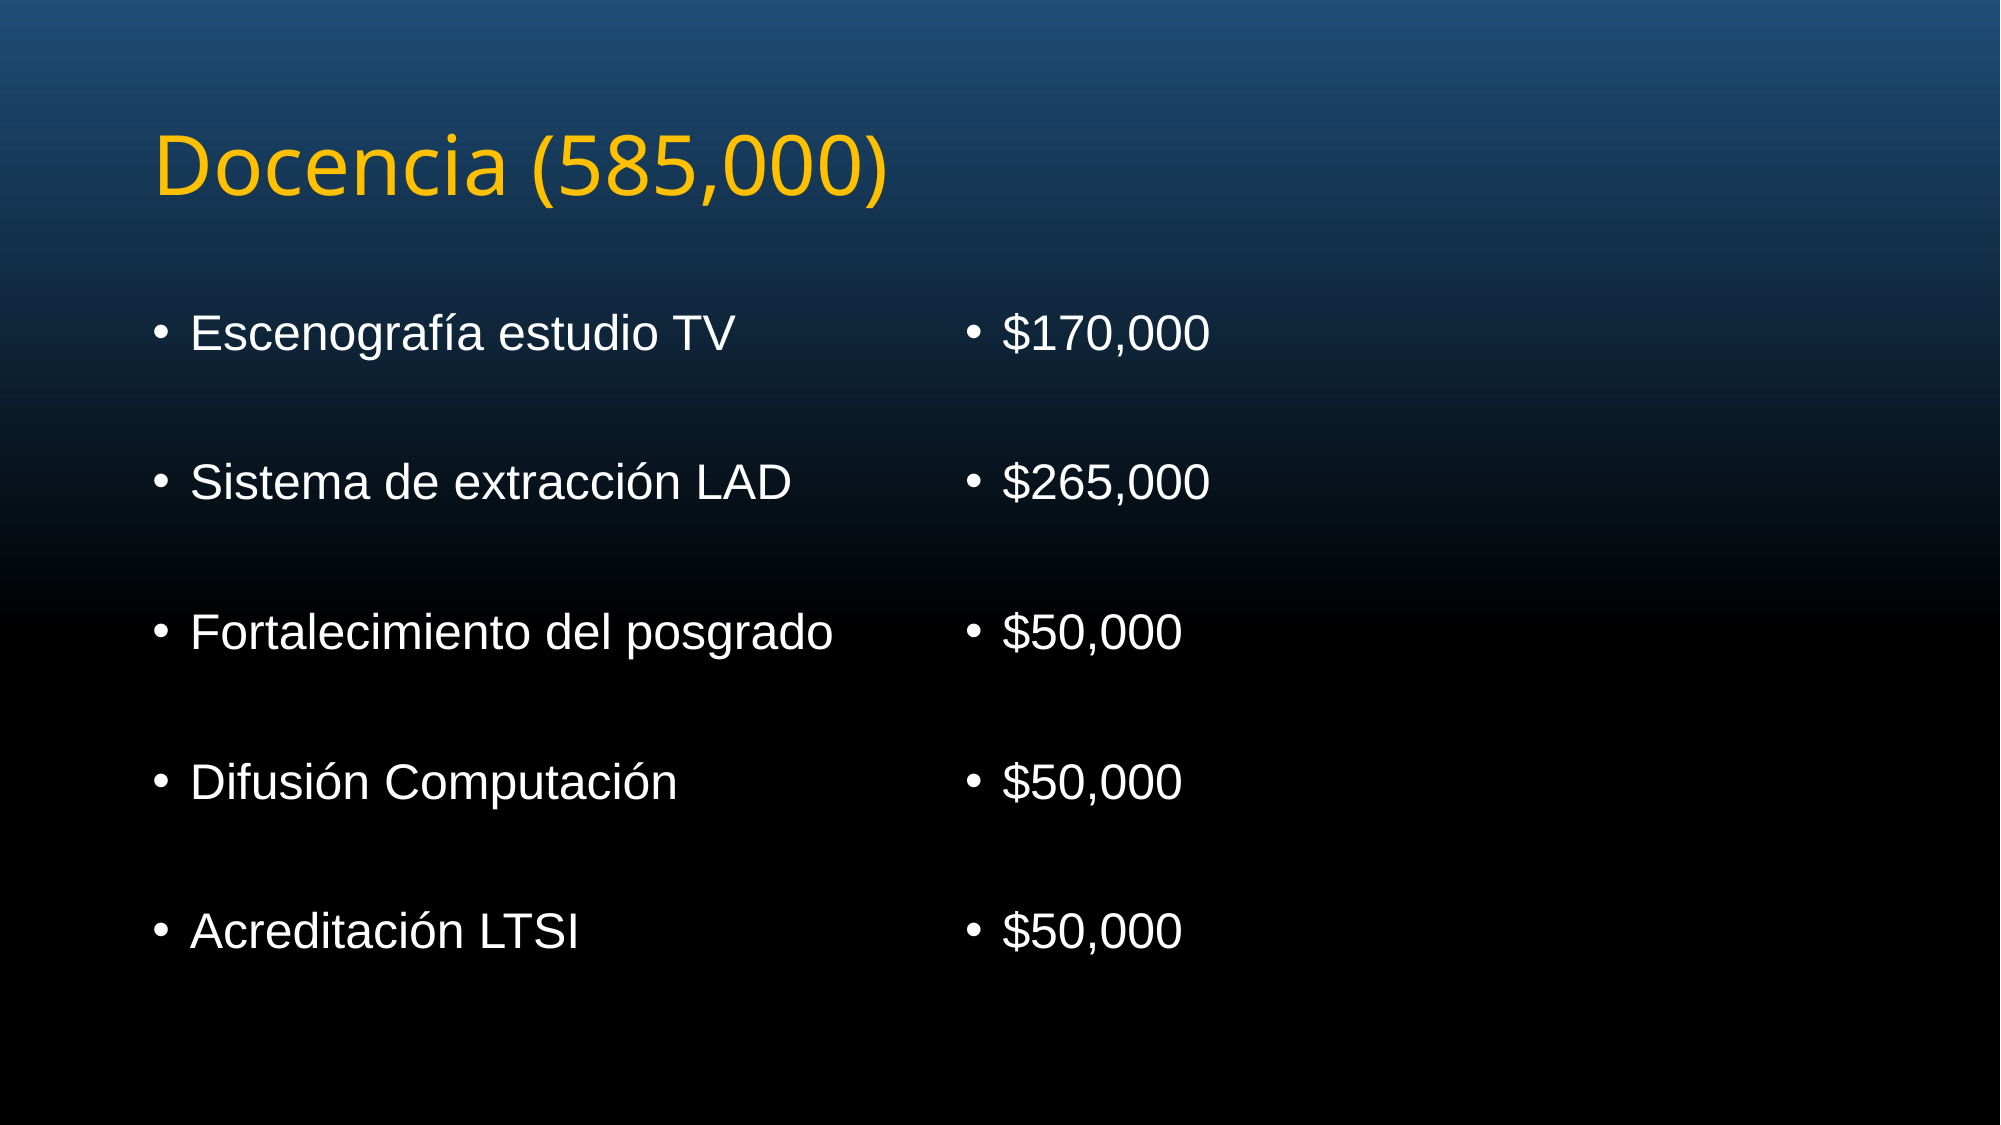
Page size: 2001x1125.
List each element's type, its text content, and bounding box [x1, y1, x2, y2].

list Escenografía estudio TV Sistema de extracción LAD Fortalecimiento del posgrado Difusión Computación Acreditación LTSI [137, 299, 928, 1070]
text_box $170,000 $265,000 $50,000 $50,000 $50,000 [949, 299, 1250, 1070]
title Docencia (585,000) [137, 59, 1583, 278]
